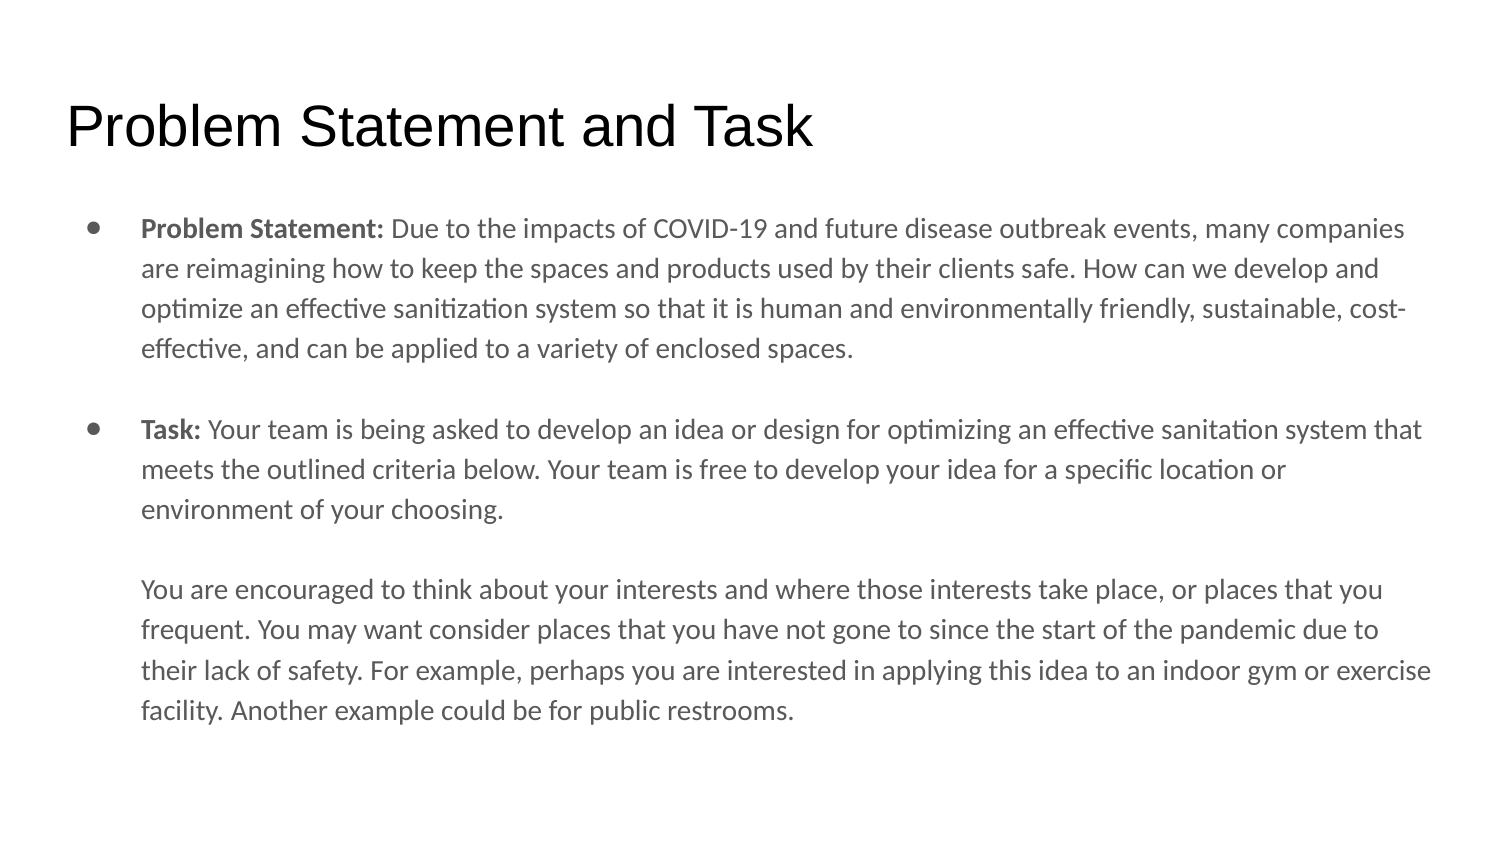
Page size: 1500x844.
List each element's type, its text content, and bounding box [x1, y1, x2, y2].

list Problem Statement: Due to the impacts of COVID-19 and future disease outbreak events, many companies are reimagining how to keep the spaces and products used by their clients safe. How can we develop and optimize an effective sanitization system so that it is human and environmentally friendly, sustainable, cost-effective, and can be applied to a variety of enclosed spaces. Task: Your team is being asked to develop an idea or design for optimizing an effective sanitation system that meets the outlined criteria below. Your team is free to develop your idea for a specific location or environment of your choosing. You are encouraged to think about your interests and where those interests take place, or places that you frequent. You may want consider places that you have not gone to since the start of the pandemic due to their lack of safety. For example, perhaps you are interested in applying this idea to an indoor gym or exercise facility. Another example could be for public restrooms. [51, 189, 1449, 750]
title Problem Statement and Task [51, 72, 1449, 167]
